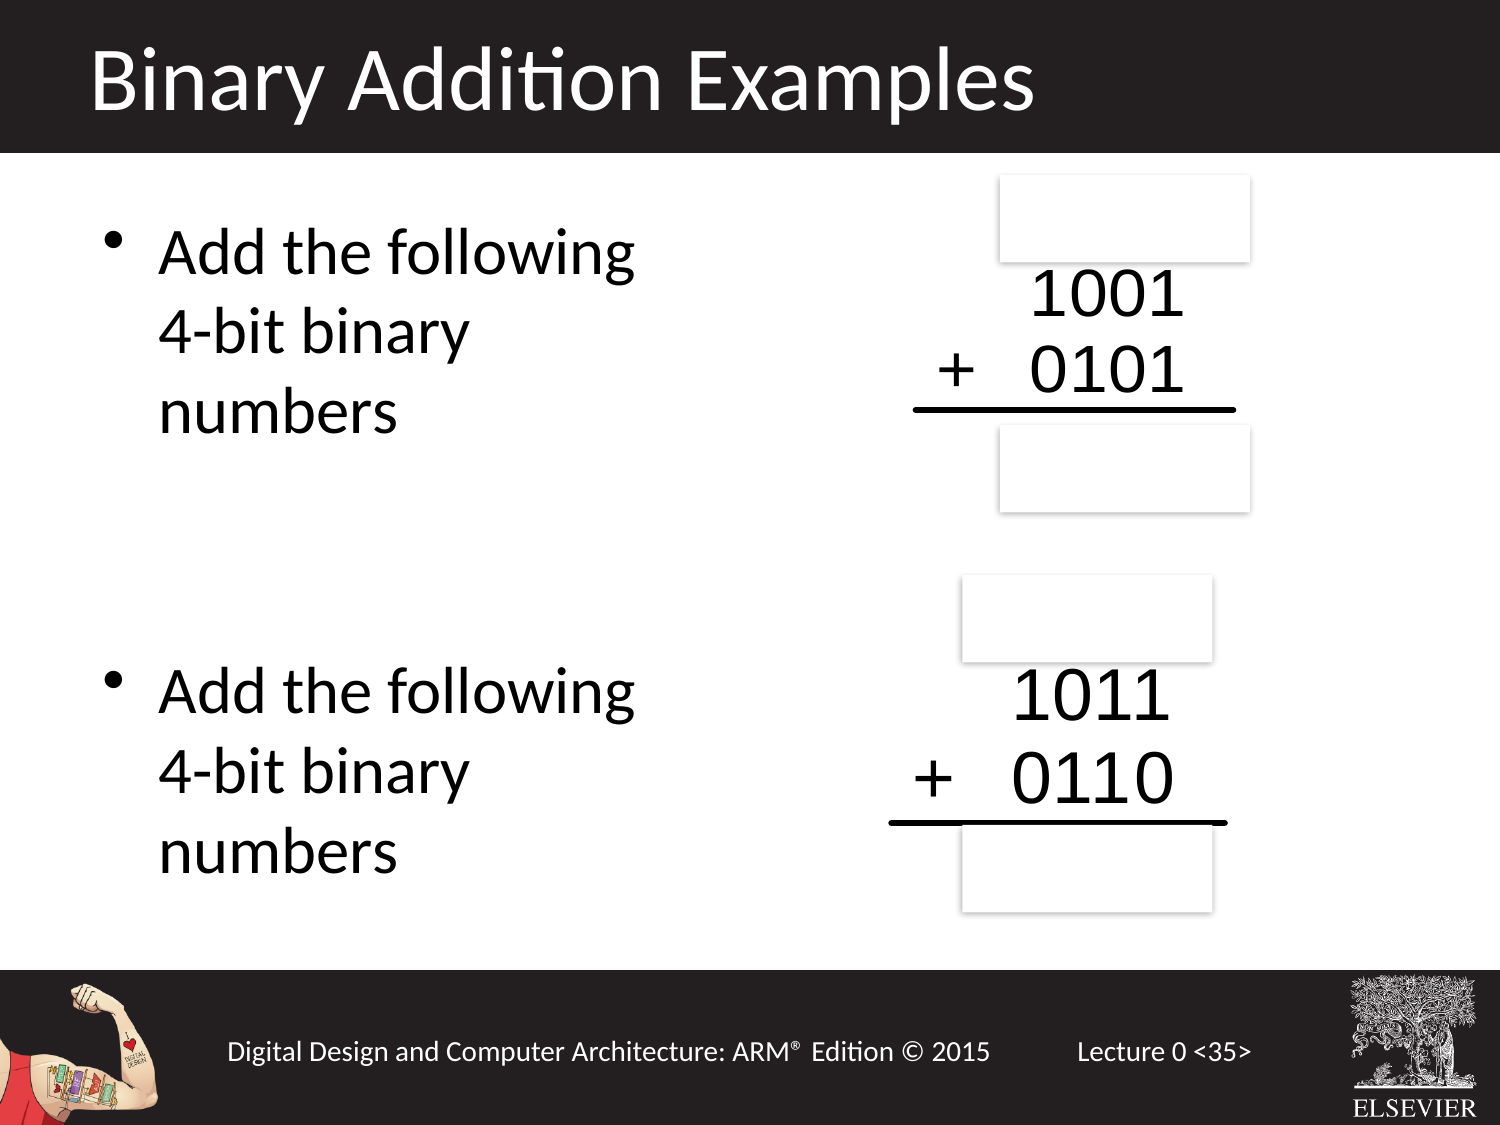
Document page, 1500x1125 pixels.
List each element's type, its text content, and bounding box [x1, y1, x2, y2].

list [899, 167, 1251, 563]
picture [0, 979, 163, 1125]
text_box Binary Addition Examples [75, 11, 1375, 136]
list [874, 562, 1243, 938]
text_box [962, 574, 1213, 913]
text_box Add the following 4-bit binary numbers Add the following 4-bit binary numbers [87, 1025, 713, 1050]
picture [1350, 974, 1477, 1117]
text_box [999, 174, 1251, 513]
text_box [87, 174, 1413, 1025]
